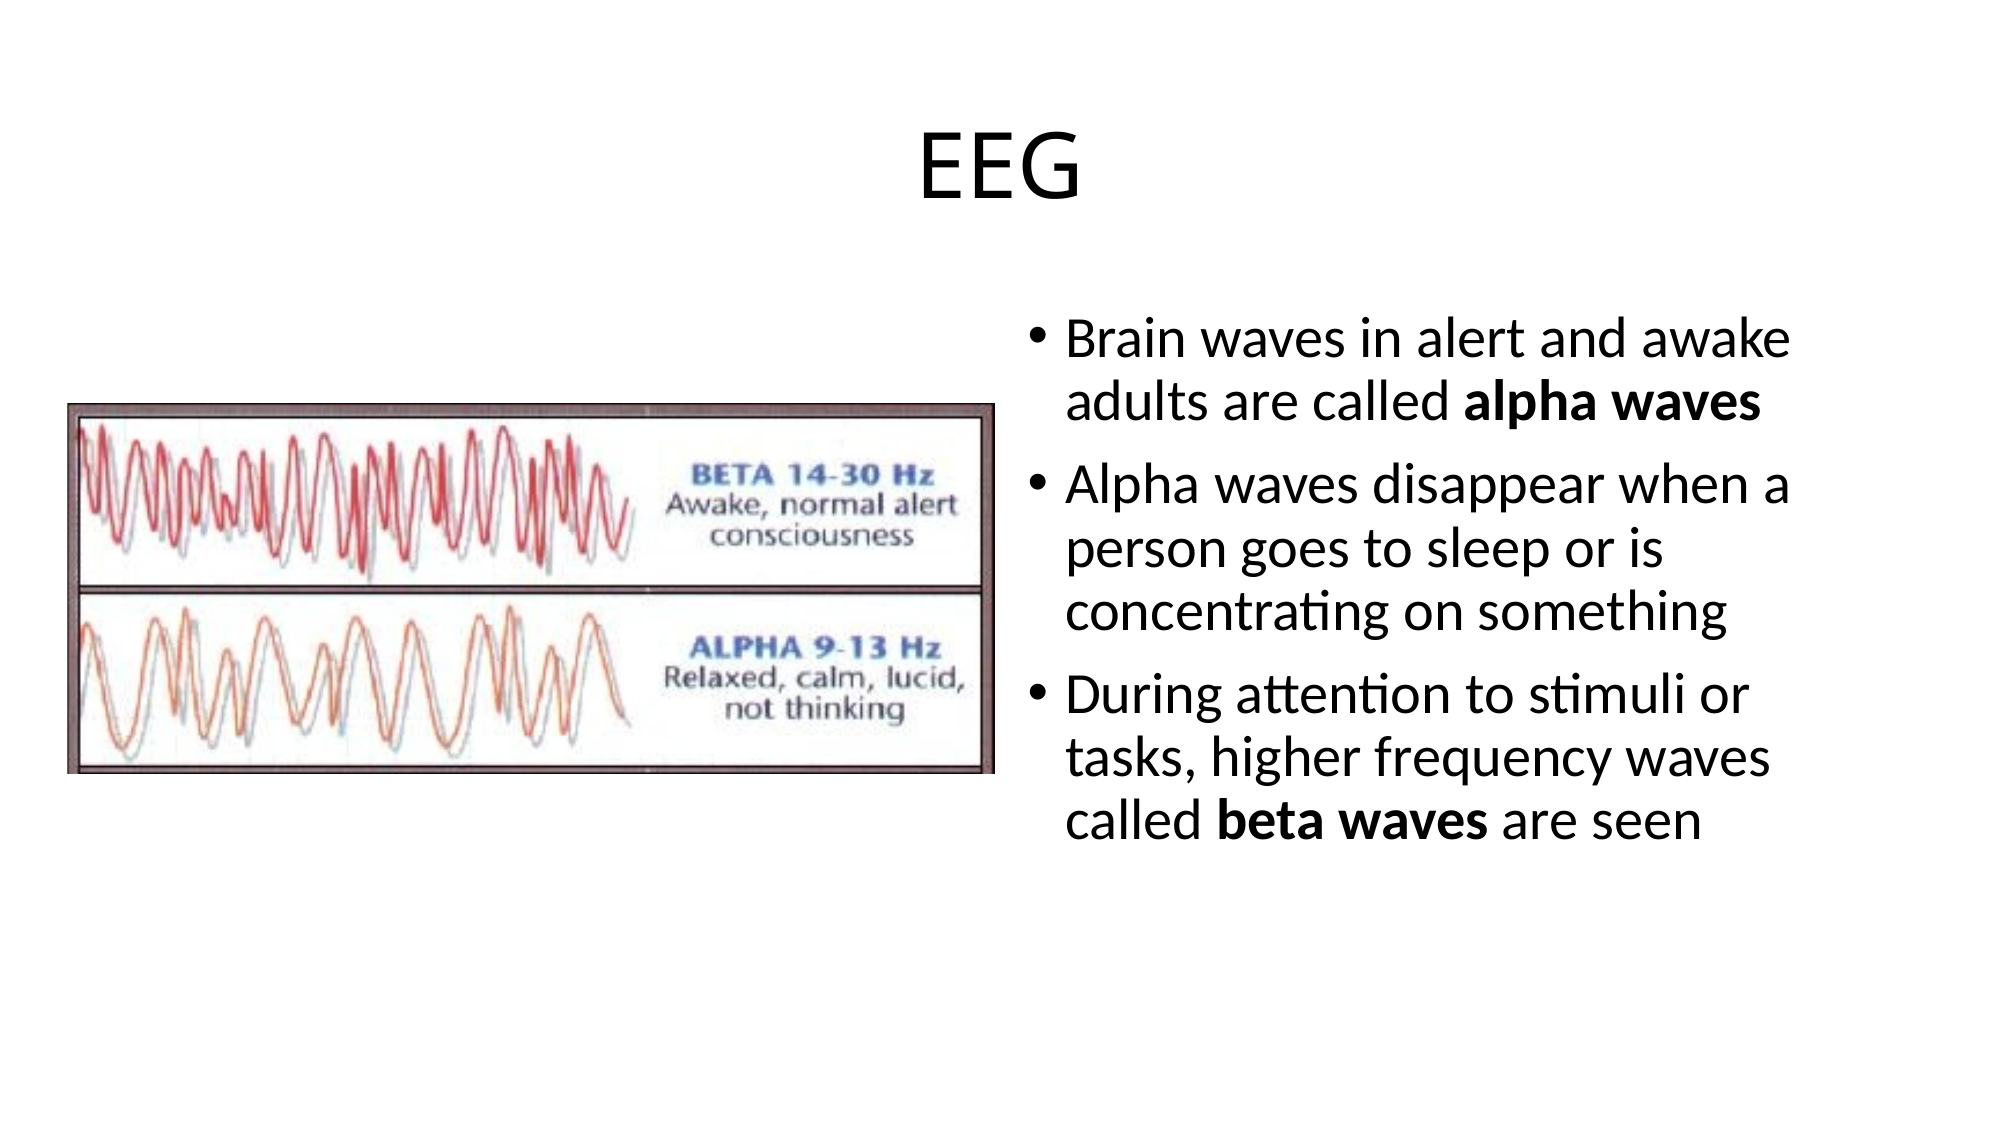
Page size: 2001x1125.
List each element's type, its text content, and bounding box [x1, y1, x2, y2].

title EEG [137, 59, 1863, 278]
picture [67, 403, 1001, 774]
list Brain waves in alert and awake adults are called alpha waves Alpha waves disappear when a person goes to sleep or is concentrating on something During attention to stimuli or tasks, higher frequency waves called beta waves are seen [1012, 299, 1863, 1014]
